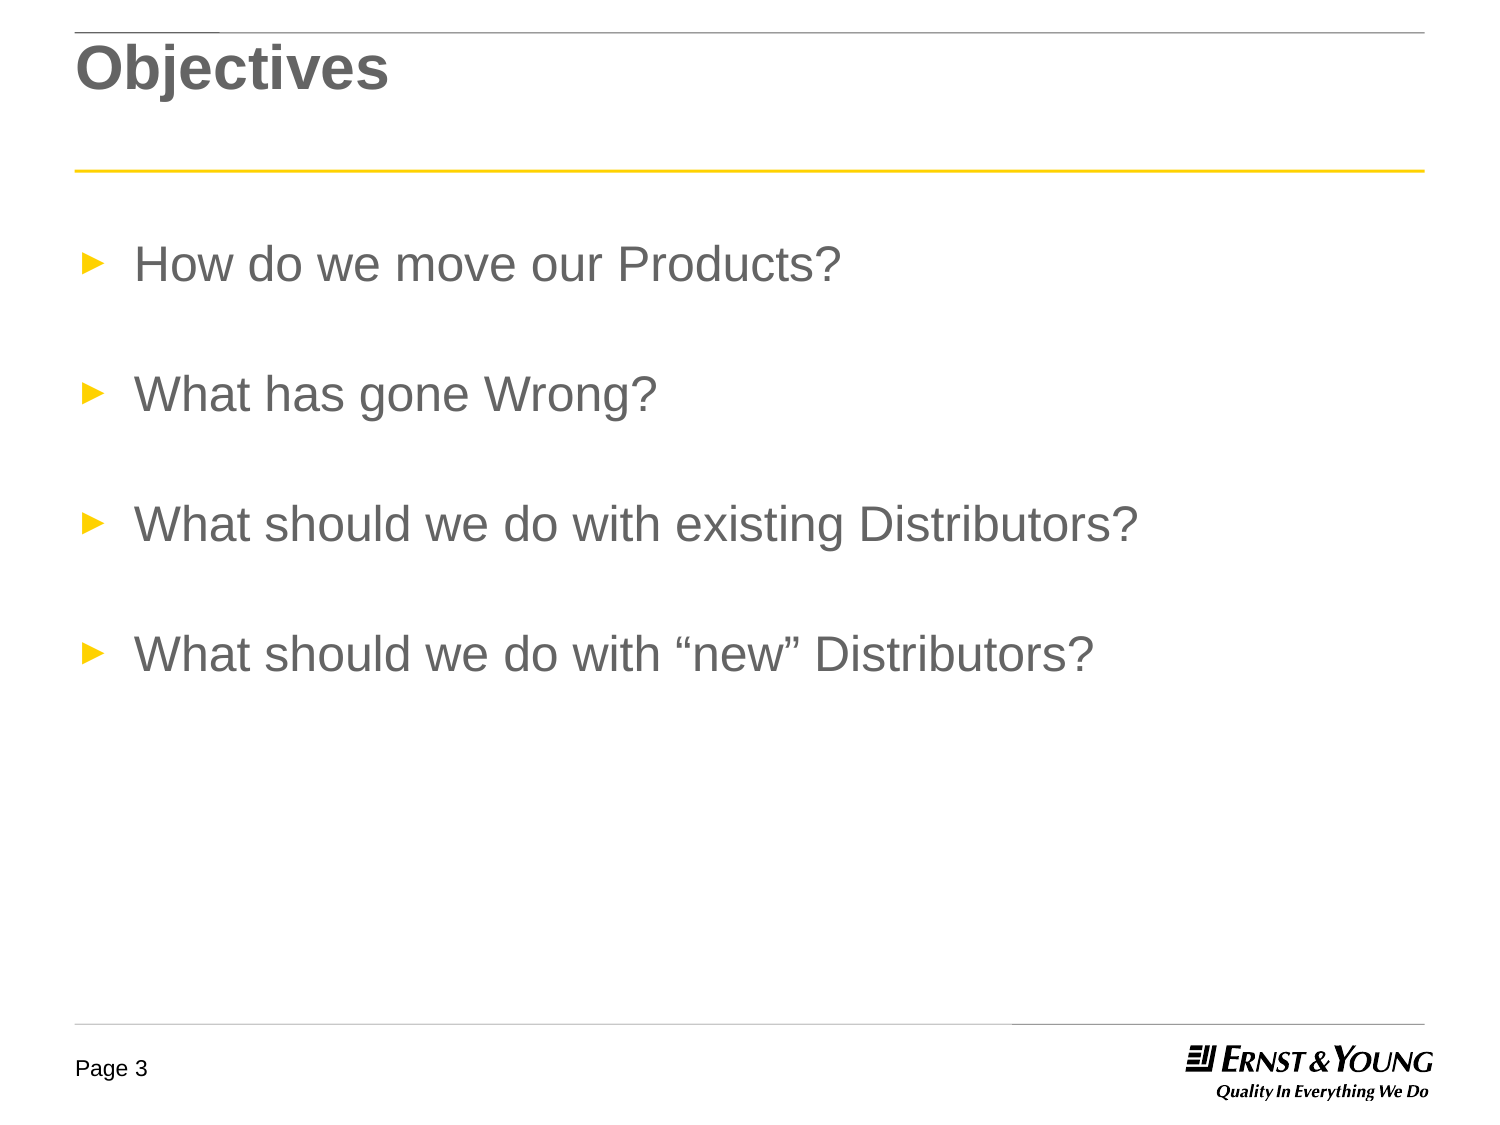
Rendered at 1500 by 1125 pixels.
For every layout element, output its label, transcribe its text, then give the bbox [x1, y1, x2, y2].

list How do we move our Products? What has gone Wrong? What should we do with existing Distributors? What should we do with “new” Distributors? [74, 231, 1426, 974]
title Objectives [74, 32, 1426, 175]
